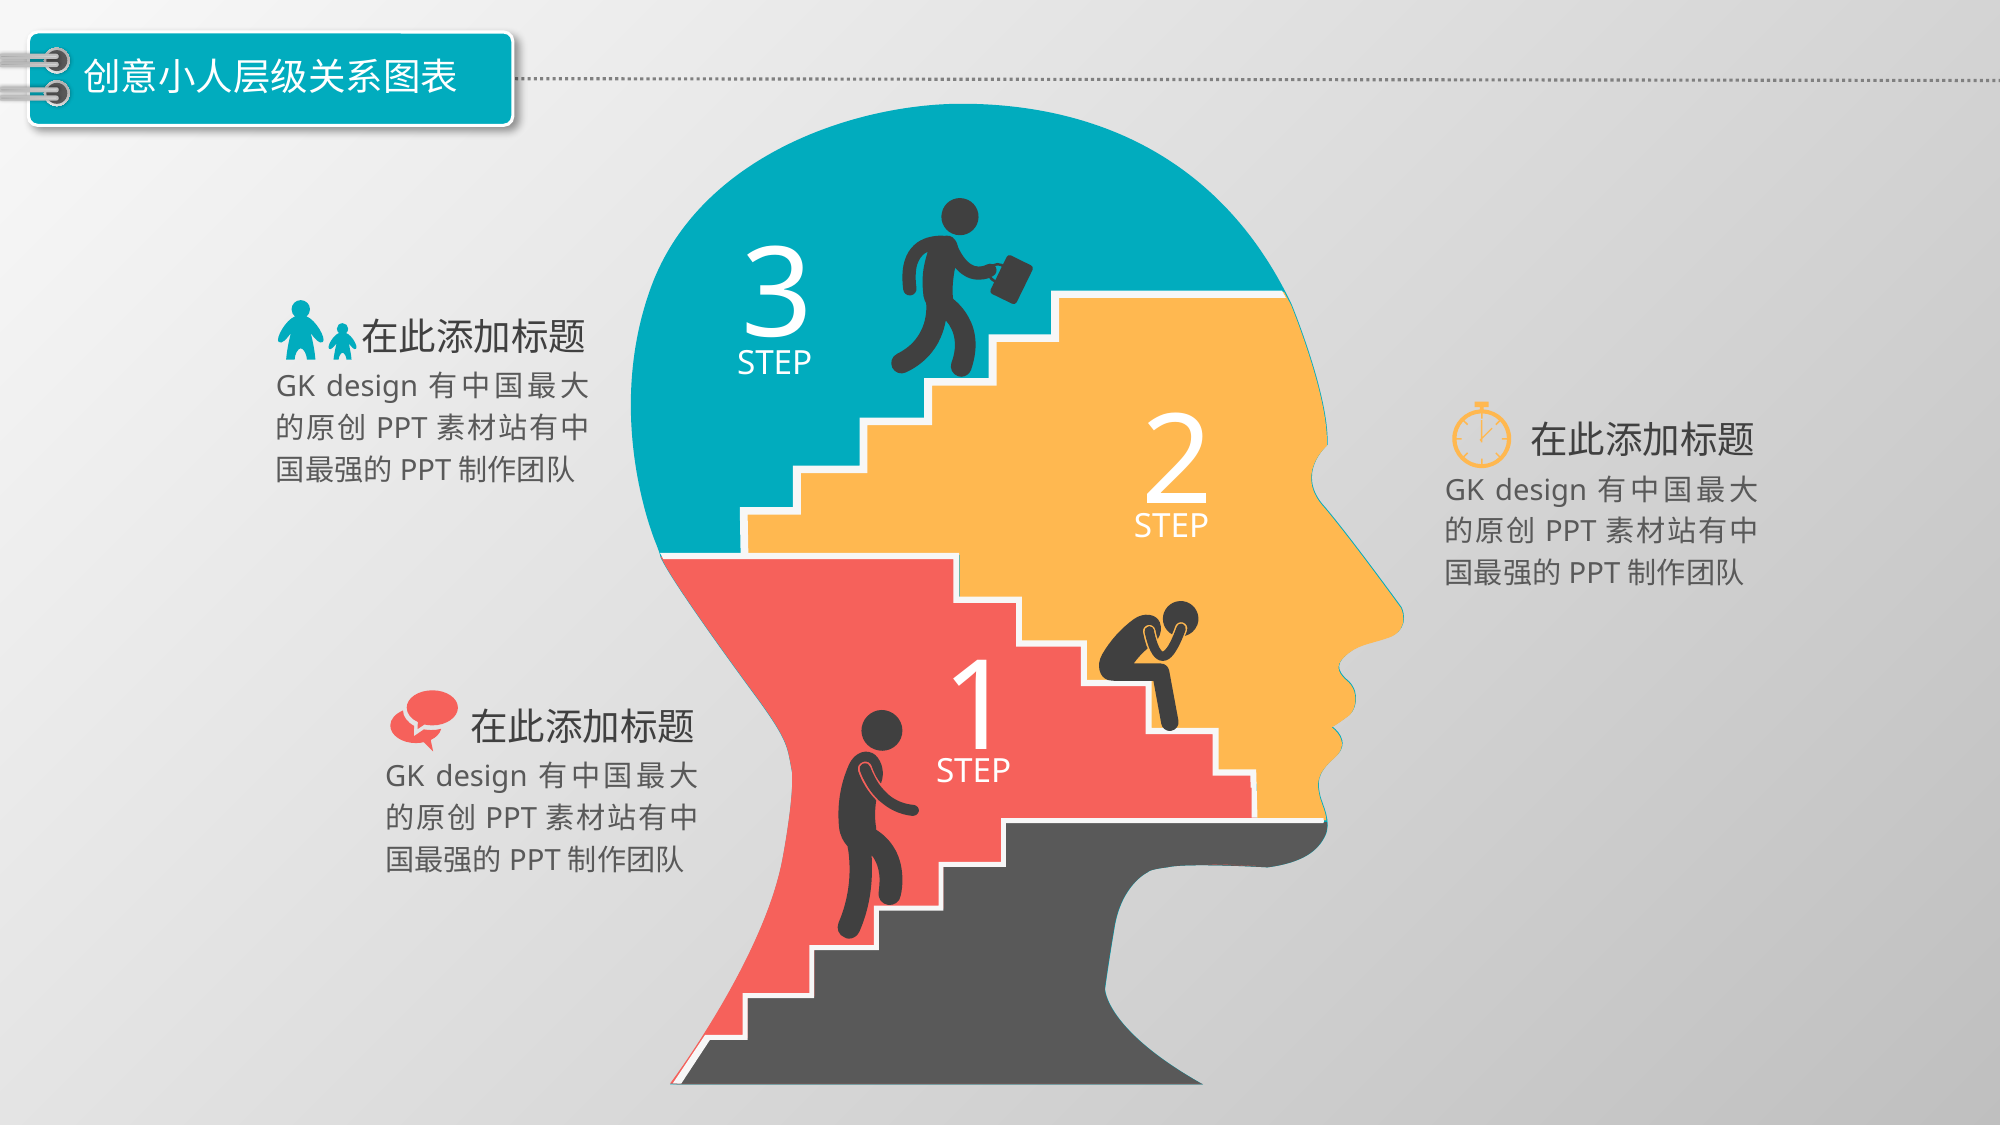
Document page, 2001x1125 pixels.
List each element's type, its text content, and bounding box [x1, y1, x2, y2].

text_box GK design有中国最大的原创PPT素材站有中国最强的PPT制作团队 [370, 743, 603, 884]
text_box 在此添加标题 [346, 305, 603, 352]
text_box 在此添加标题 [1515, 408, 1787, 469]
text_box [836, 708, 919, 939]
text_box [1452, 401, 1512, 469]
text_box 在此添加标题 [458, 695, 603, 743]
title 创意小人层级关系图表 [68, 33, 569, 124]
text_box GK design有中国最大的原创PPT素材站有中国最强的PPT制作团队 [1430, 456, 1774, 597]
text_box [1095, 598, 1201, 731]
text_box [603, 103, 1412, 1085]
text_box [277, 300, 324, 352]
text_box [328, 323, 346, 352]
text_box GK design有中国最大的原创PPT素材站有中国最强的PPT制作团队 [261, 352, 603, 494]
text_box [889, 196, 1034, 377]
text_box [390, 690, 458, 752]
